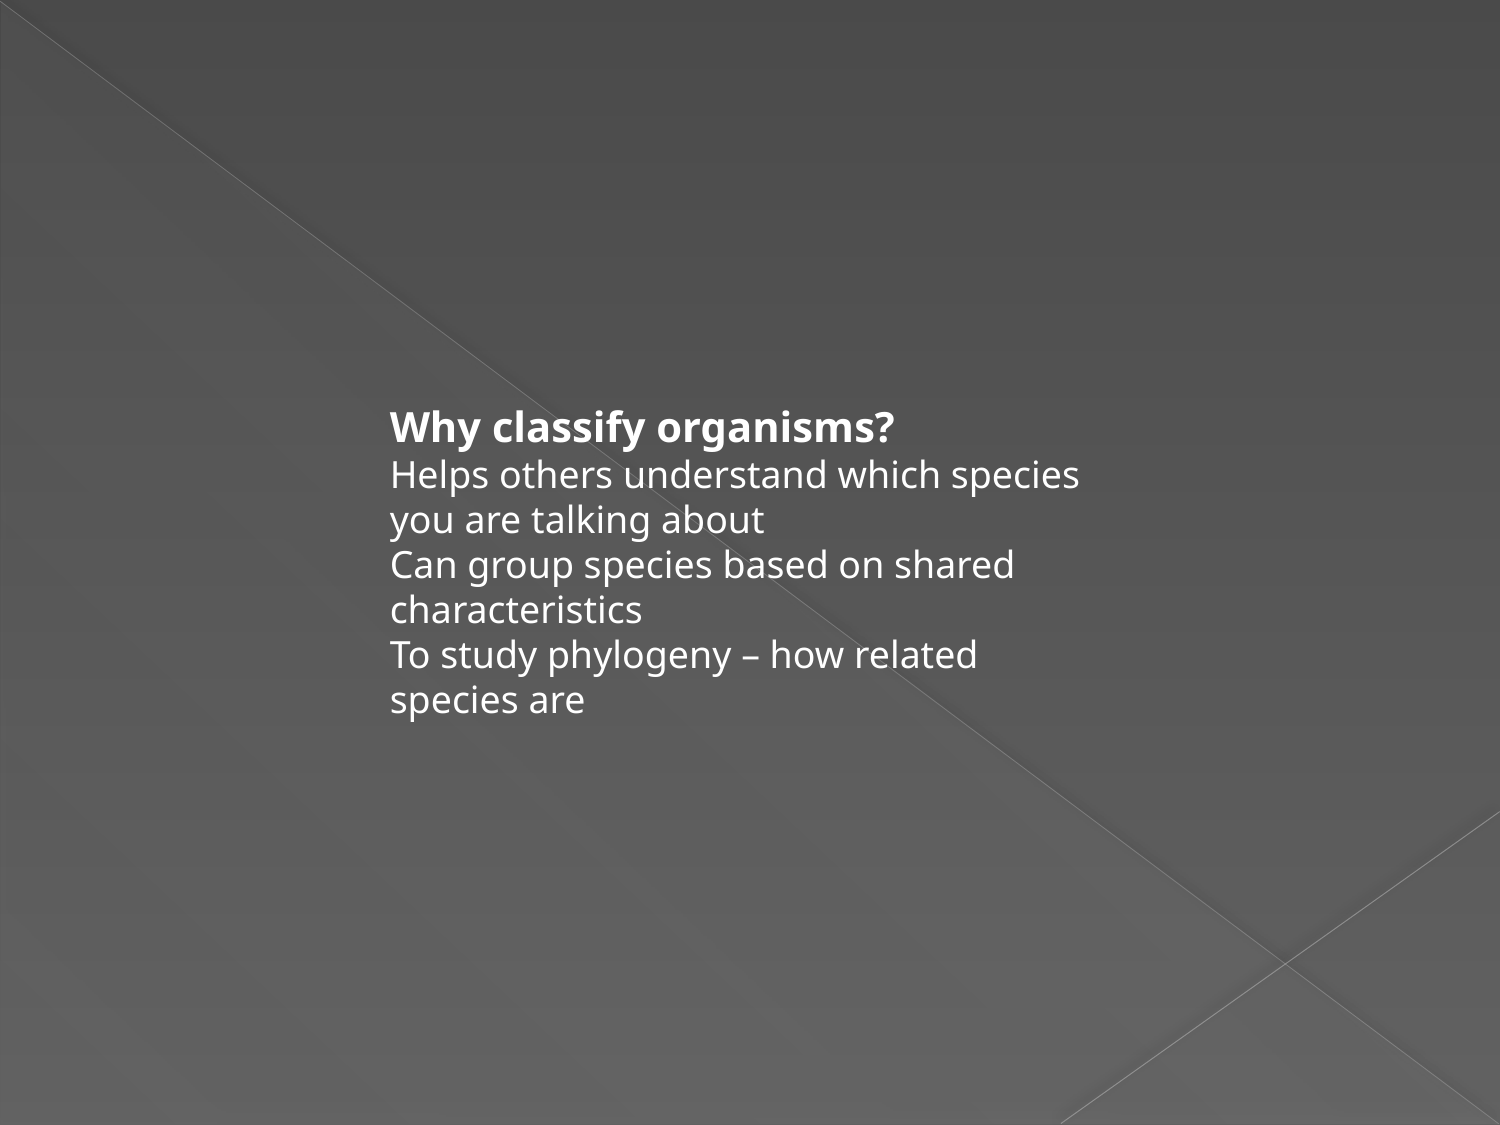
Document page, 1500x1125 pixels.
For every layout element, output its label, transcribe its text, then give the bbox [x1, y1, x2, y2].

text_box Why classify organisms? Helps others understand which species you are talking about Can group species based on shared characteristics To study phylogeny – how related species are [374, 393, 1125, 729]
